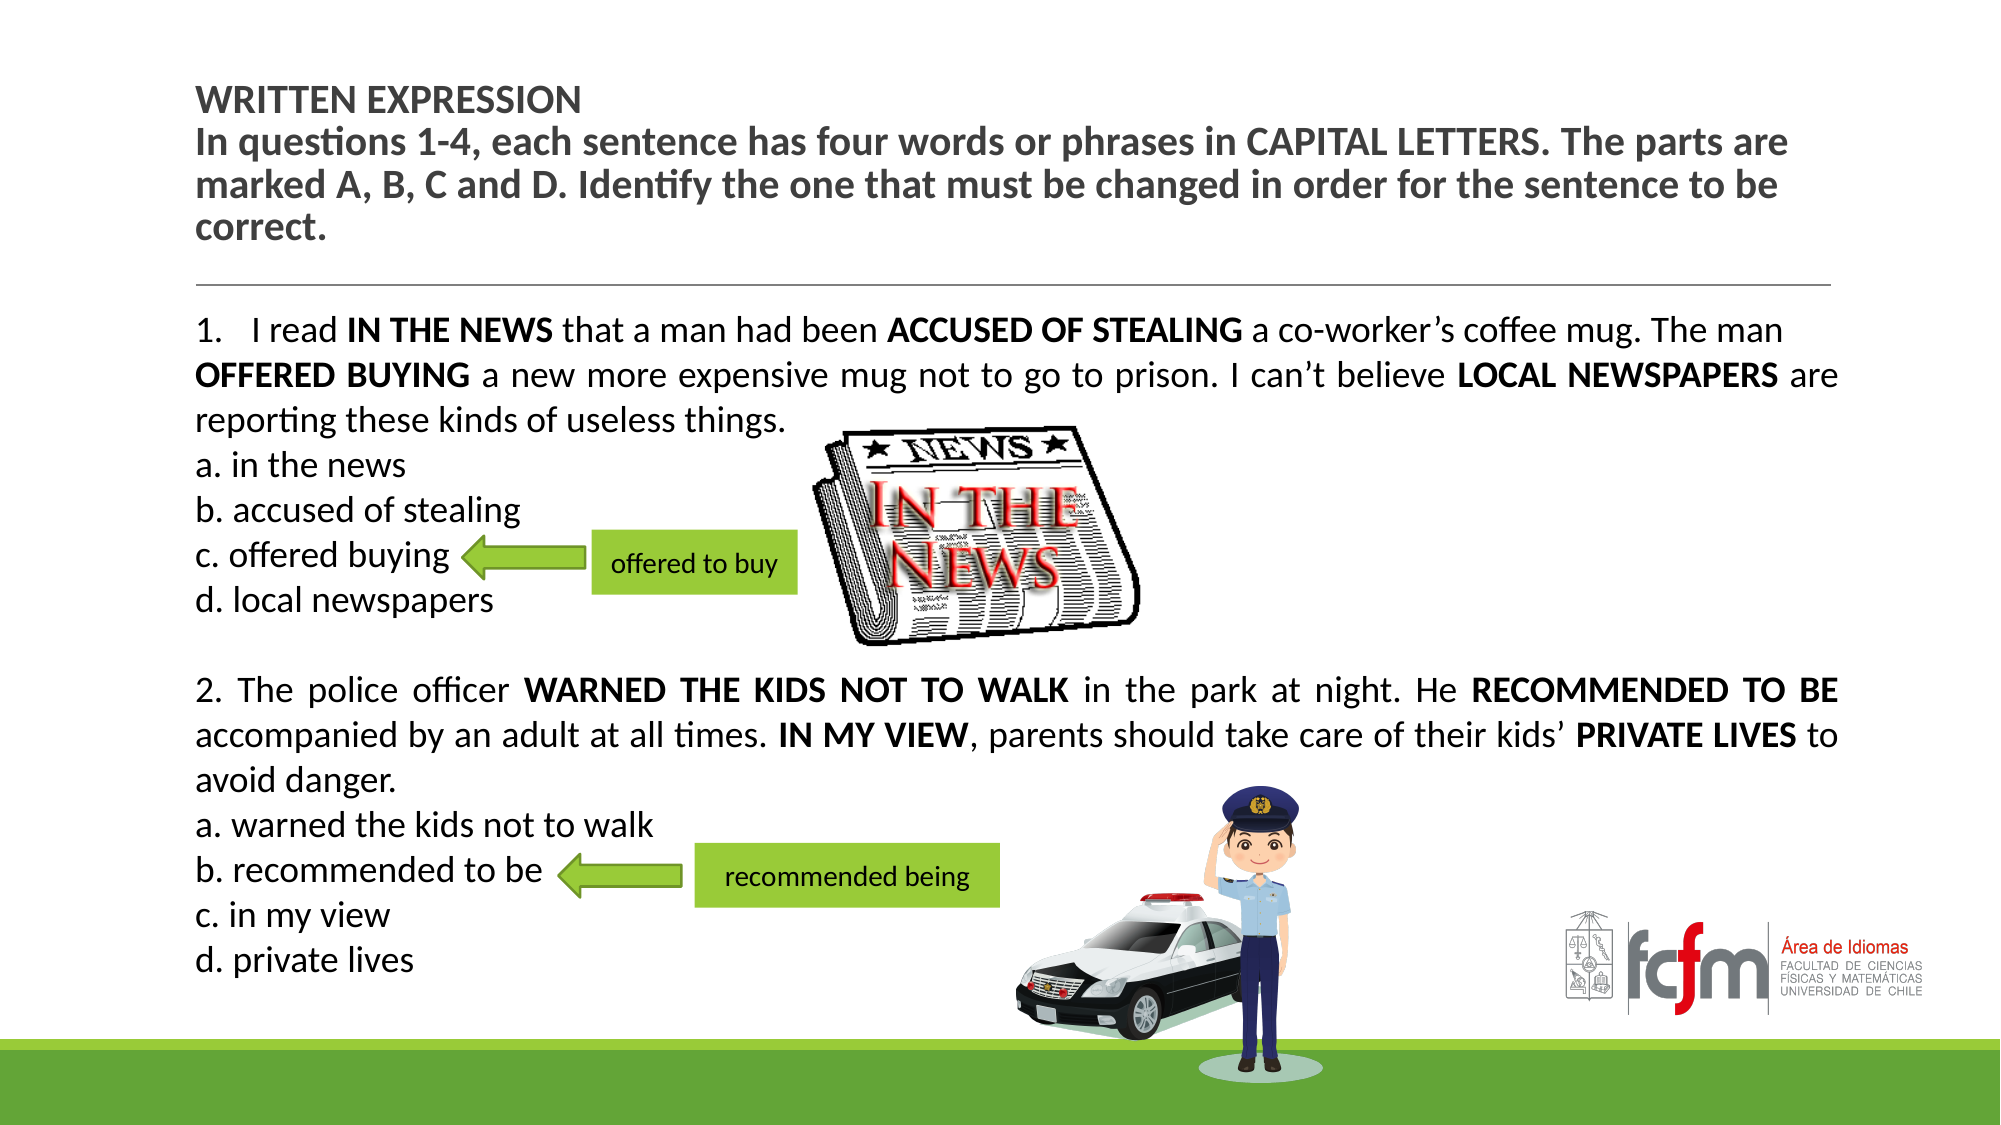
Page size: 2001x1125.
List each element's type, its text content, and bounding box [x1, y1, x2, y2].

text_box offered to buy [591, 529, 796, 595]
text_box I read IN THE NEWS that a man had been ACCUSED OF STEALING a co-worker’s coffee mug. The man OFFERED BUYING a new more expensive mug not to go to prison. I can’t believe LOCAL NEWSPAPERS are reporting these kinds of useless things. a. in the news b. accused of stealing c. offered buying d. local newspapers 2. The police officer WARNED THE KIDS NOT TO WALK in the park at night. He RECOMMENDED TO BE accompanied by an adult at all times. IN MY VIEW, parents should take care of their kids’ PRIVATE LIVES to avoid danger. a. warned the kids not to walk b. recommended to be c. in my view d. private lives [180, 297, 1854, 988]
picture [801, 417, 1158, 655]
text_box [462, 535, 586, 580]
picture [1016, 786, 1323, 1083]
picture [1550, 911, 1935, 1017]
title WRITTEN EXPRESSION In questions 1-4, each sentence has four words or phrases in CAPITAL LETTERS. The parts are marked A, B, C and D. Identify the one that must be changed in order for the sentence to be correct. [180, 190, 1935, 307]
text_box recommended being [694, 842, 1000, 908]
text_box [558, 853, 682, 898]
